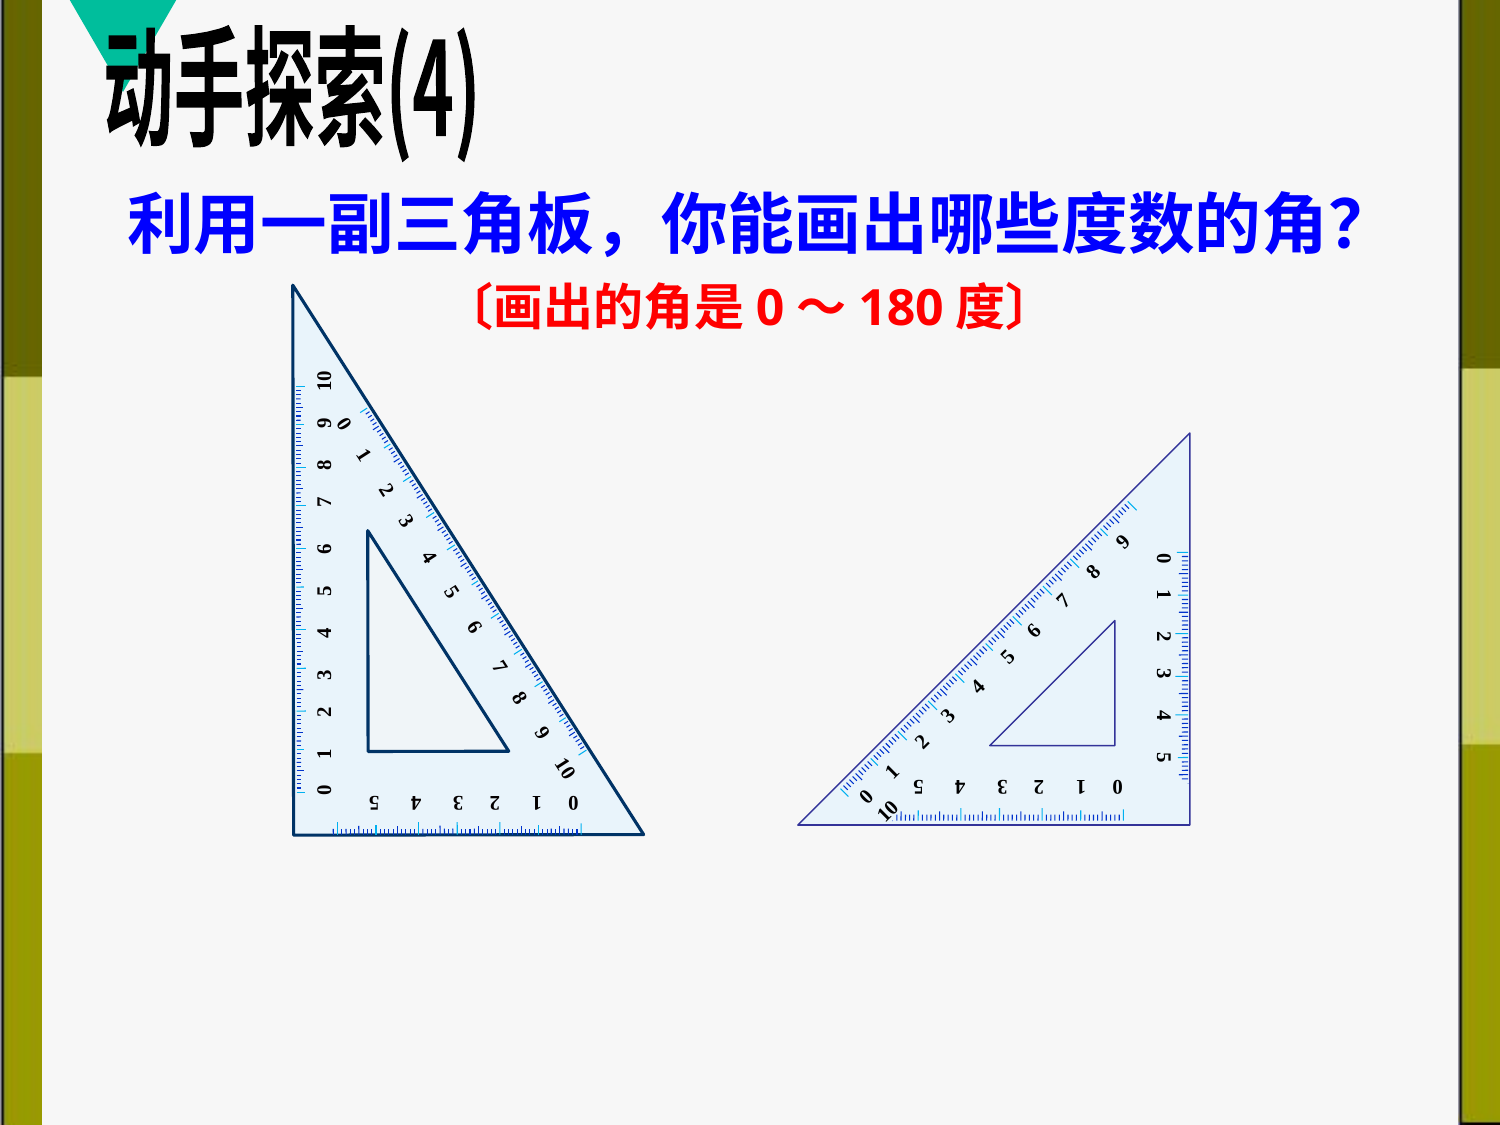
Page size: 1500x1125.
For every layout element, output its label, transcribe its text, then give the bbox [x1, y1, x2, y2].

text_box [118, 343, 701, 813]
text_box 利用一副三角板，你能画出哪些度数的角？ [112, 174, 1450, 270]
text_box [812, 406, 1205, 852]
picture [1458, 0, 1500, 1125]
picture [0, 0, 42, 1125]
text_box 〔画出的角是0～180度〕 [429, 268, 1071, 343]
